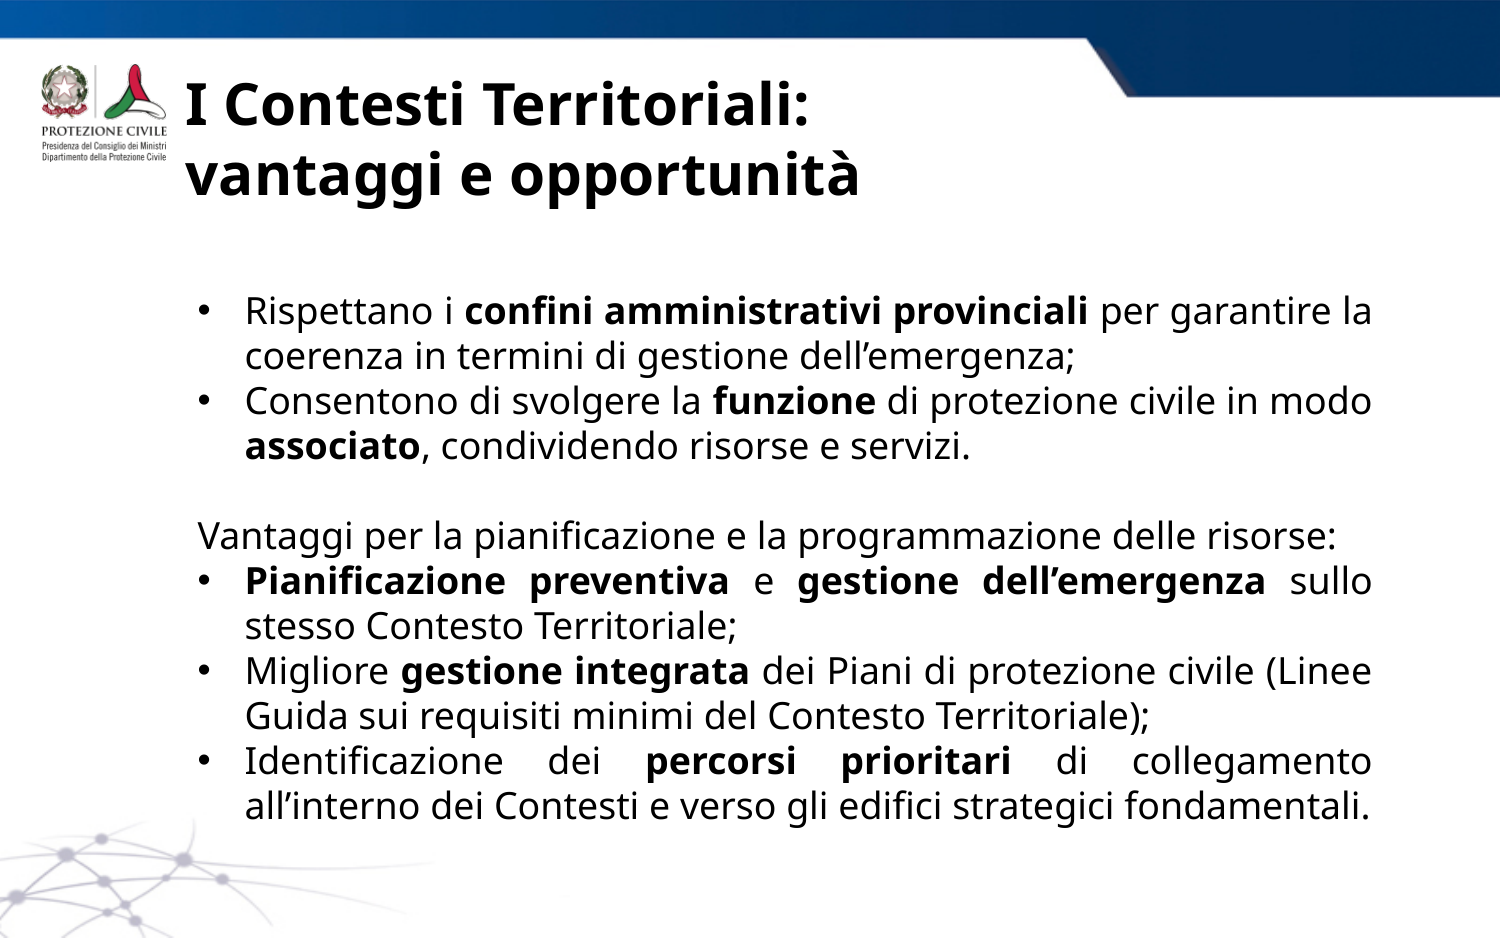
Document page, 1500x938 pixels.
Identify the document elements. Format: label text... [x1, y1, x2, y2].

picture [0, 0, 1500, 938]
text_box I Contesti Territoriali: vantaggi e opportunità [171, 55, 1270, 219]
text_box Rispettano i confini amministrativi provinciali per garantire la coerenza in termini di gestione dell’emergenza; Consentono di svolgere la funzione di protezione civile in modo associato, condividendo risorse e servizi. Vantaggi per la pianificazione e la programmazione delle risorse: Pianificazione preventiva e gestione dell’emergenza sullo stesso Contesto Territoriale; Migliore gestione integrata dei Piani di protezione civile (Linee Guida sui requisiti minimi del Contesto Territoriale); Identificazione dei percorsi prioritari di collegamento all’interno dei Contesti e verso gli edifici strategici fondamentali. [182, 279, 1388, 835]
